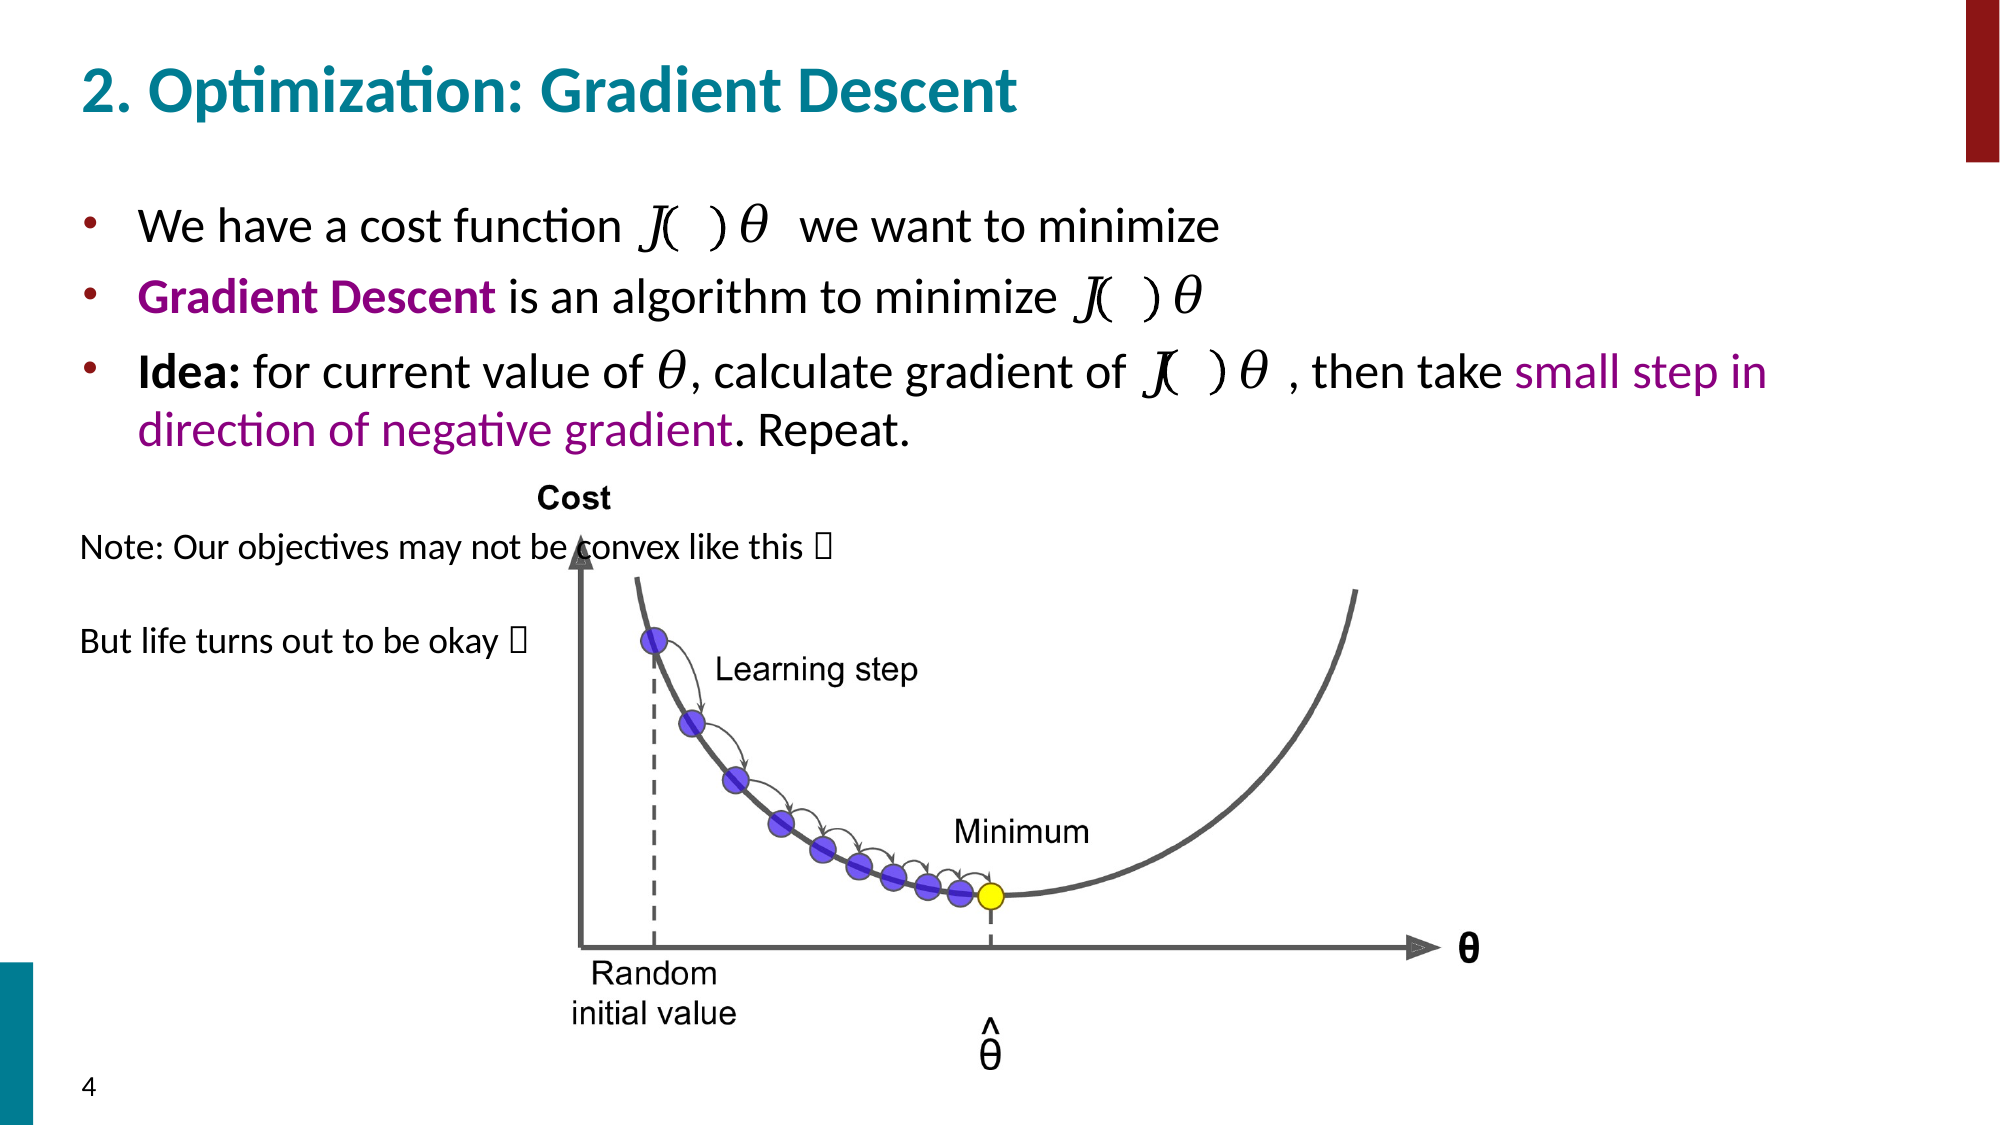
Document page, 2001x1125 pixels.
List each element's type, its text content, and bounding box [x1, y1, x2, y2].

picture [538, 484, 1479, 1070]
title 2. Optimization: Gradient Descent [79, 4, 1921, 234]
text_box We have a cost function 𝐽 𝜃 we want to minimize Gradient Descent is an algorithm to minimize 𝐽 𝜃 Idea: for current value of 𝜃, calculate gradient of 𝐽 𝜃 , then take small step in direction of negative gradient. Repeat. Note: Our objectives may not be convex like this  But life turns out to be okay  [79, 180, 1908, 662]
slide_number 10 [75, 1067, 120, 1125]
